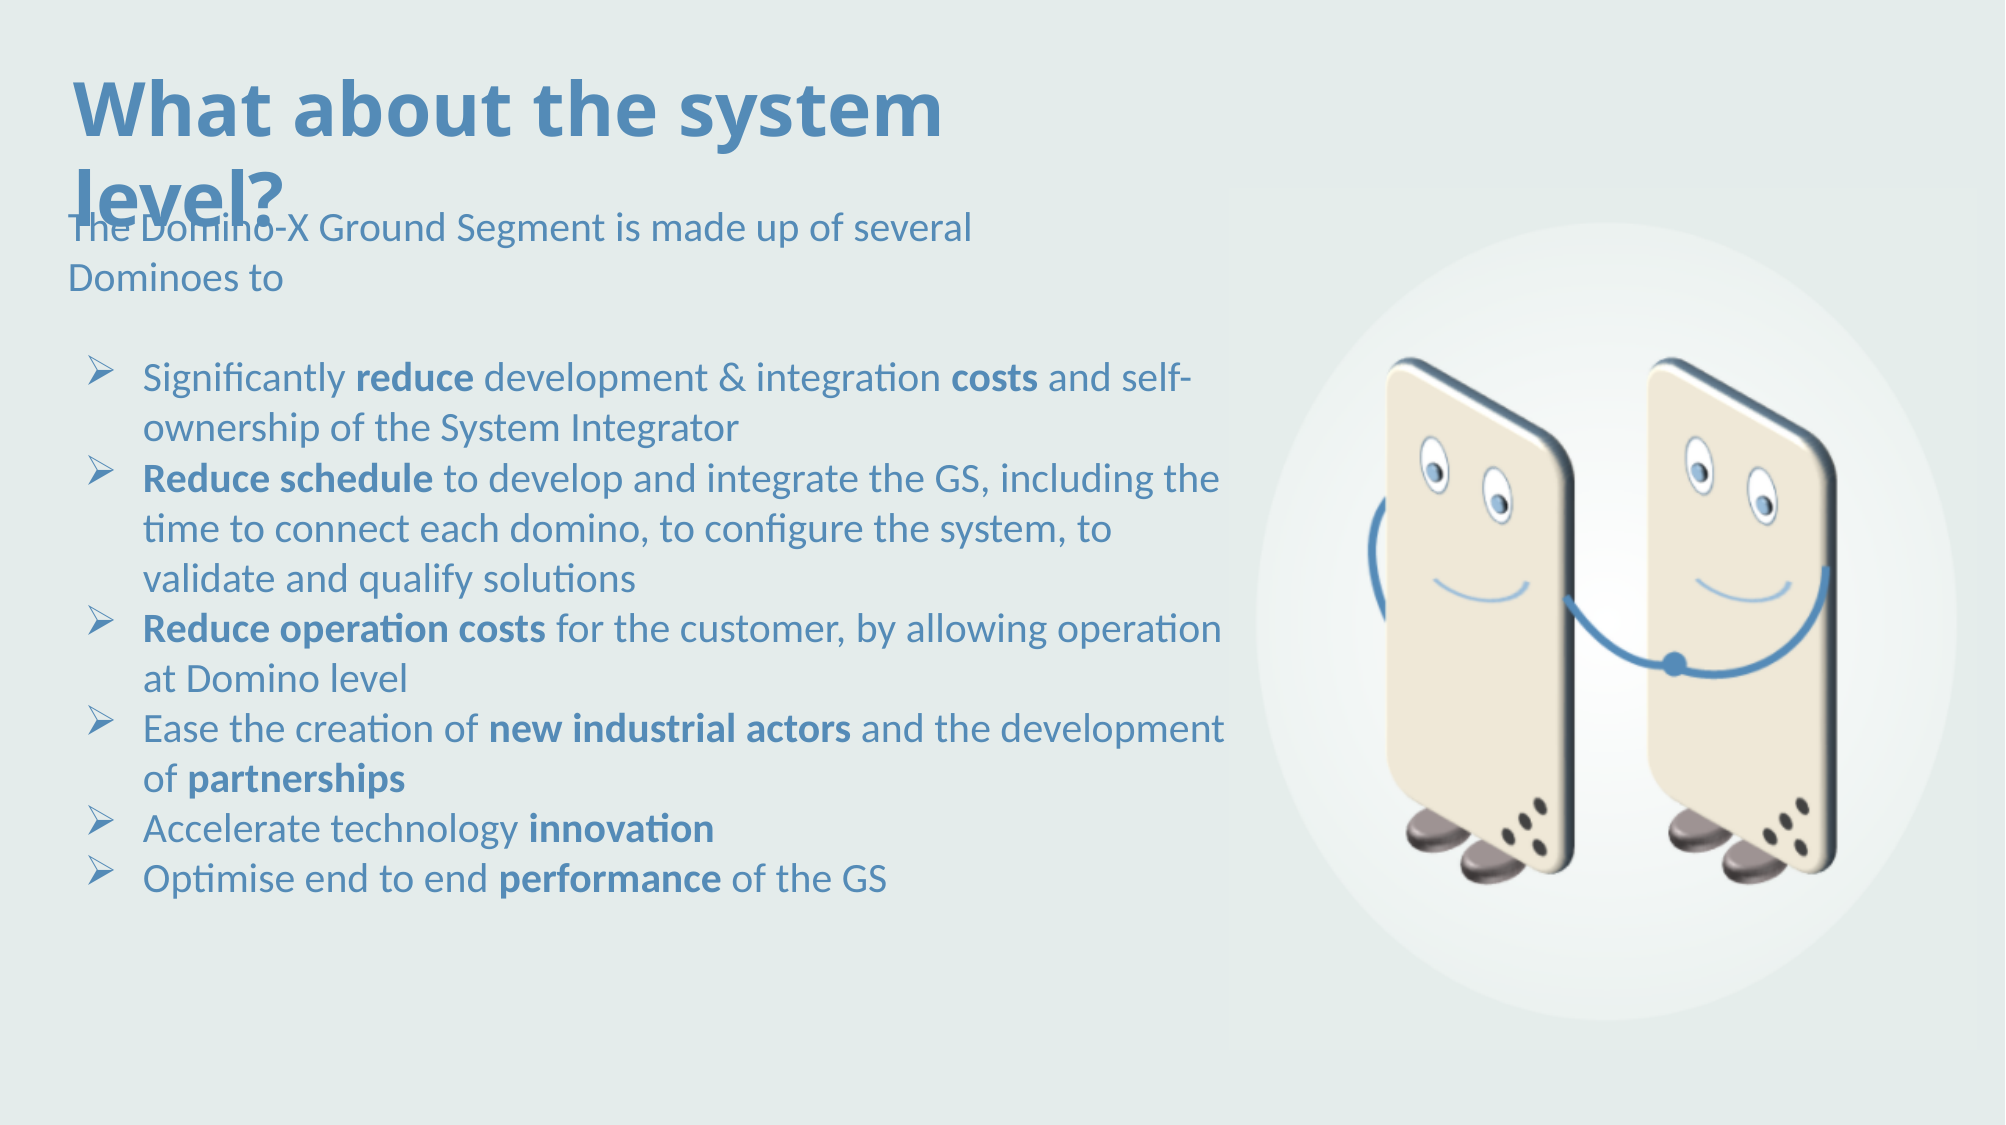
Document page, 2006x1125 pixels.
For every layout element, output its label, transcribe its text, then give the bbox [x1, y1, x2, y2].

text_box What about the system level? [58, 54, 978, 192]
text_box The Domino-X Ground Segment is made up of several Dominoes to Significantly reduce development & integration costs and self-ownership of the System Integrator Reduce schedule to develop and integrate the GS, including the time to connect each domino, to configure the system, to validate and qualify solutions Reduce operation costs for the customer, by allowing operation at Domino level Ease the creation of new industrial actors and the development of partnerships Accelerate technology innovation Optimise end to end performance of the GS [52, 192, 1224, 1008]
picture [1229, 188, 1977, 1050]
